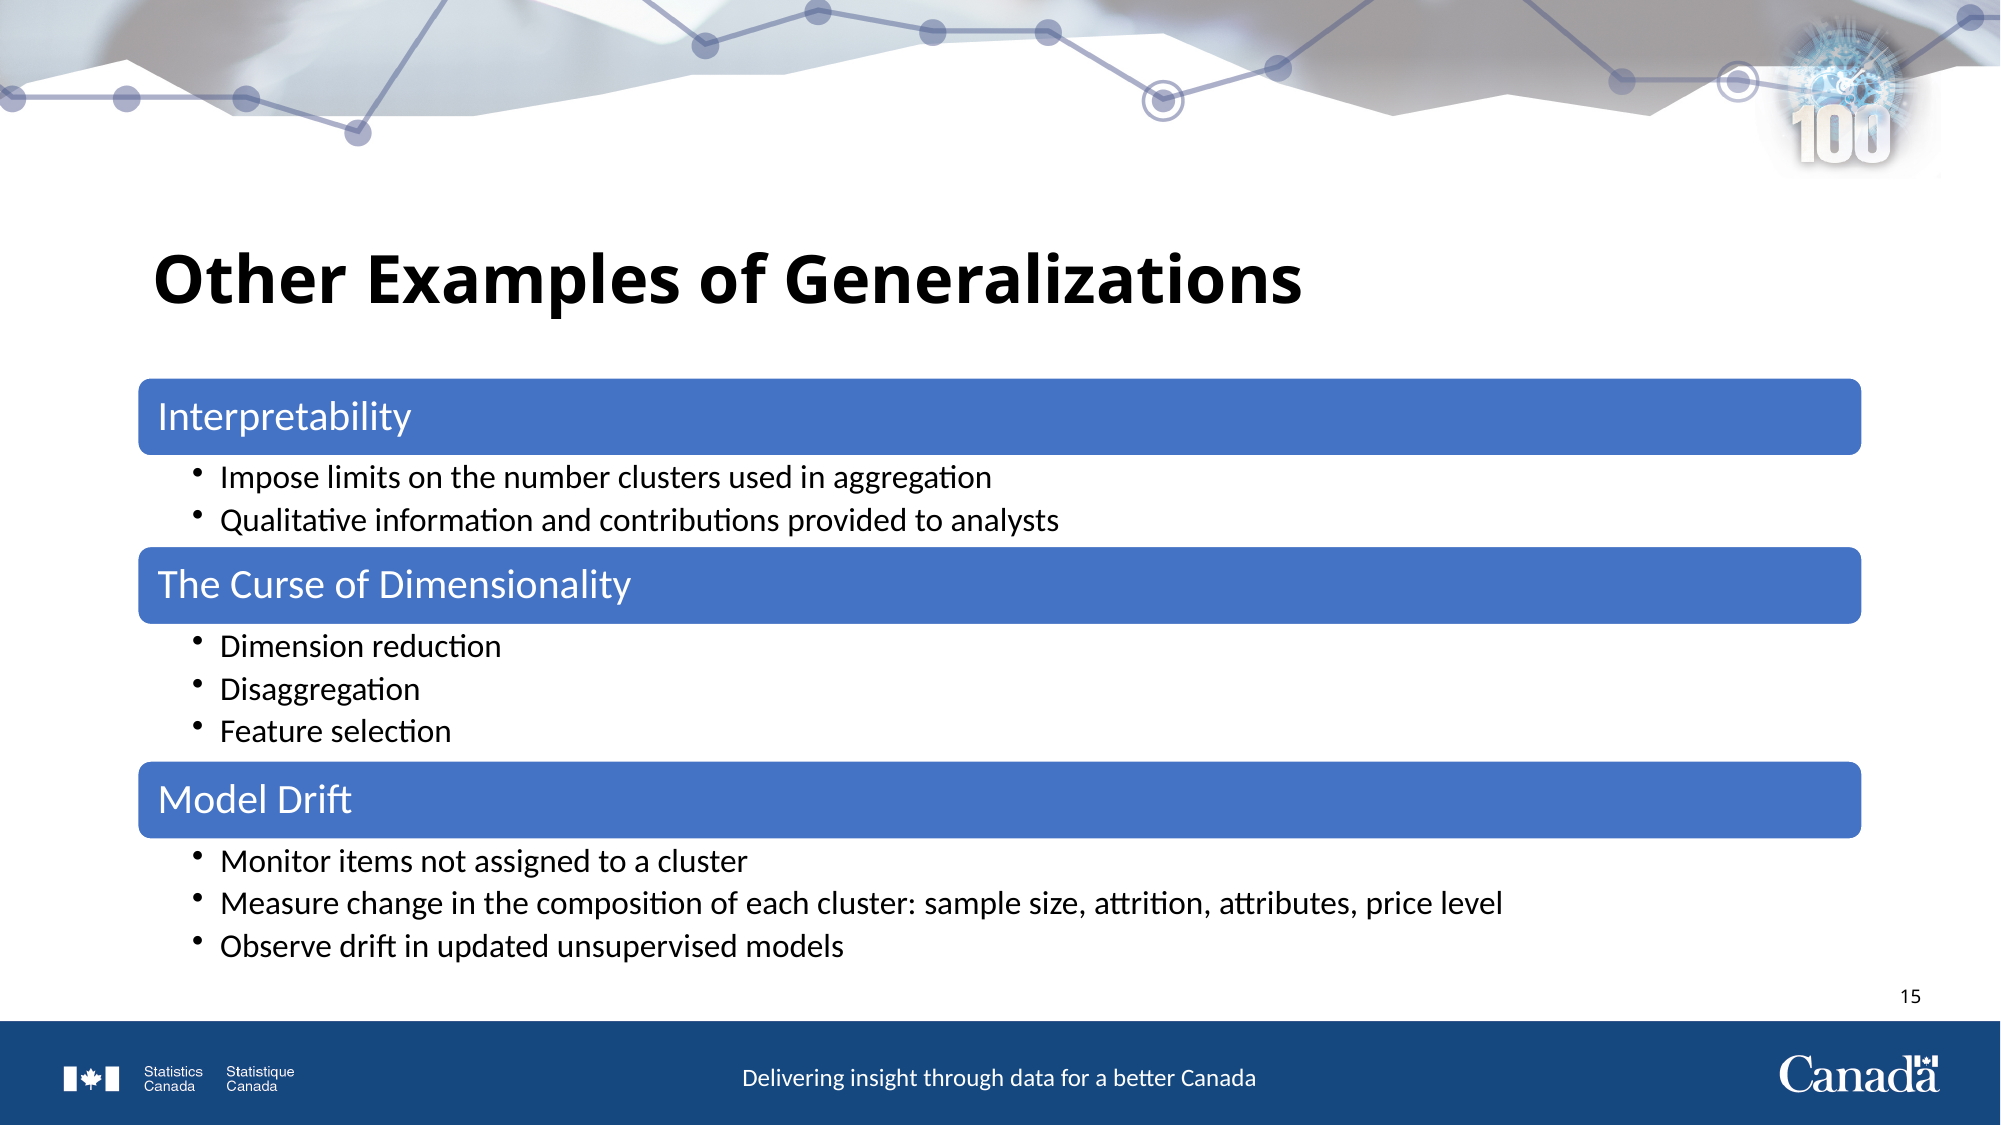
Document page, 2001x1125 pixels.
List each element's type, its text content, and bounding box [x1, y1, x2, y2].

title Other Examples of Generalizations [137, 178, 1863, 326]
picture [0, 0, 2001, 1125]
slide_number 17 [1262, 100, 2000, 108]
text_box Conclusion [1261, 79, 2001, 88]
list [137, 377, 1863, 1020]
text_box Issue and Objective [1260, 89, 2001, 98]
slide_number 14 [1881, 977, 1937, 1020]
